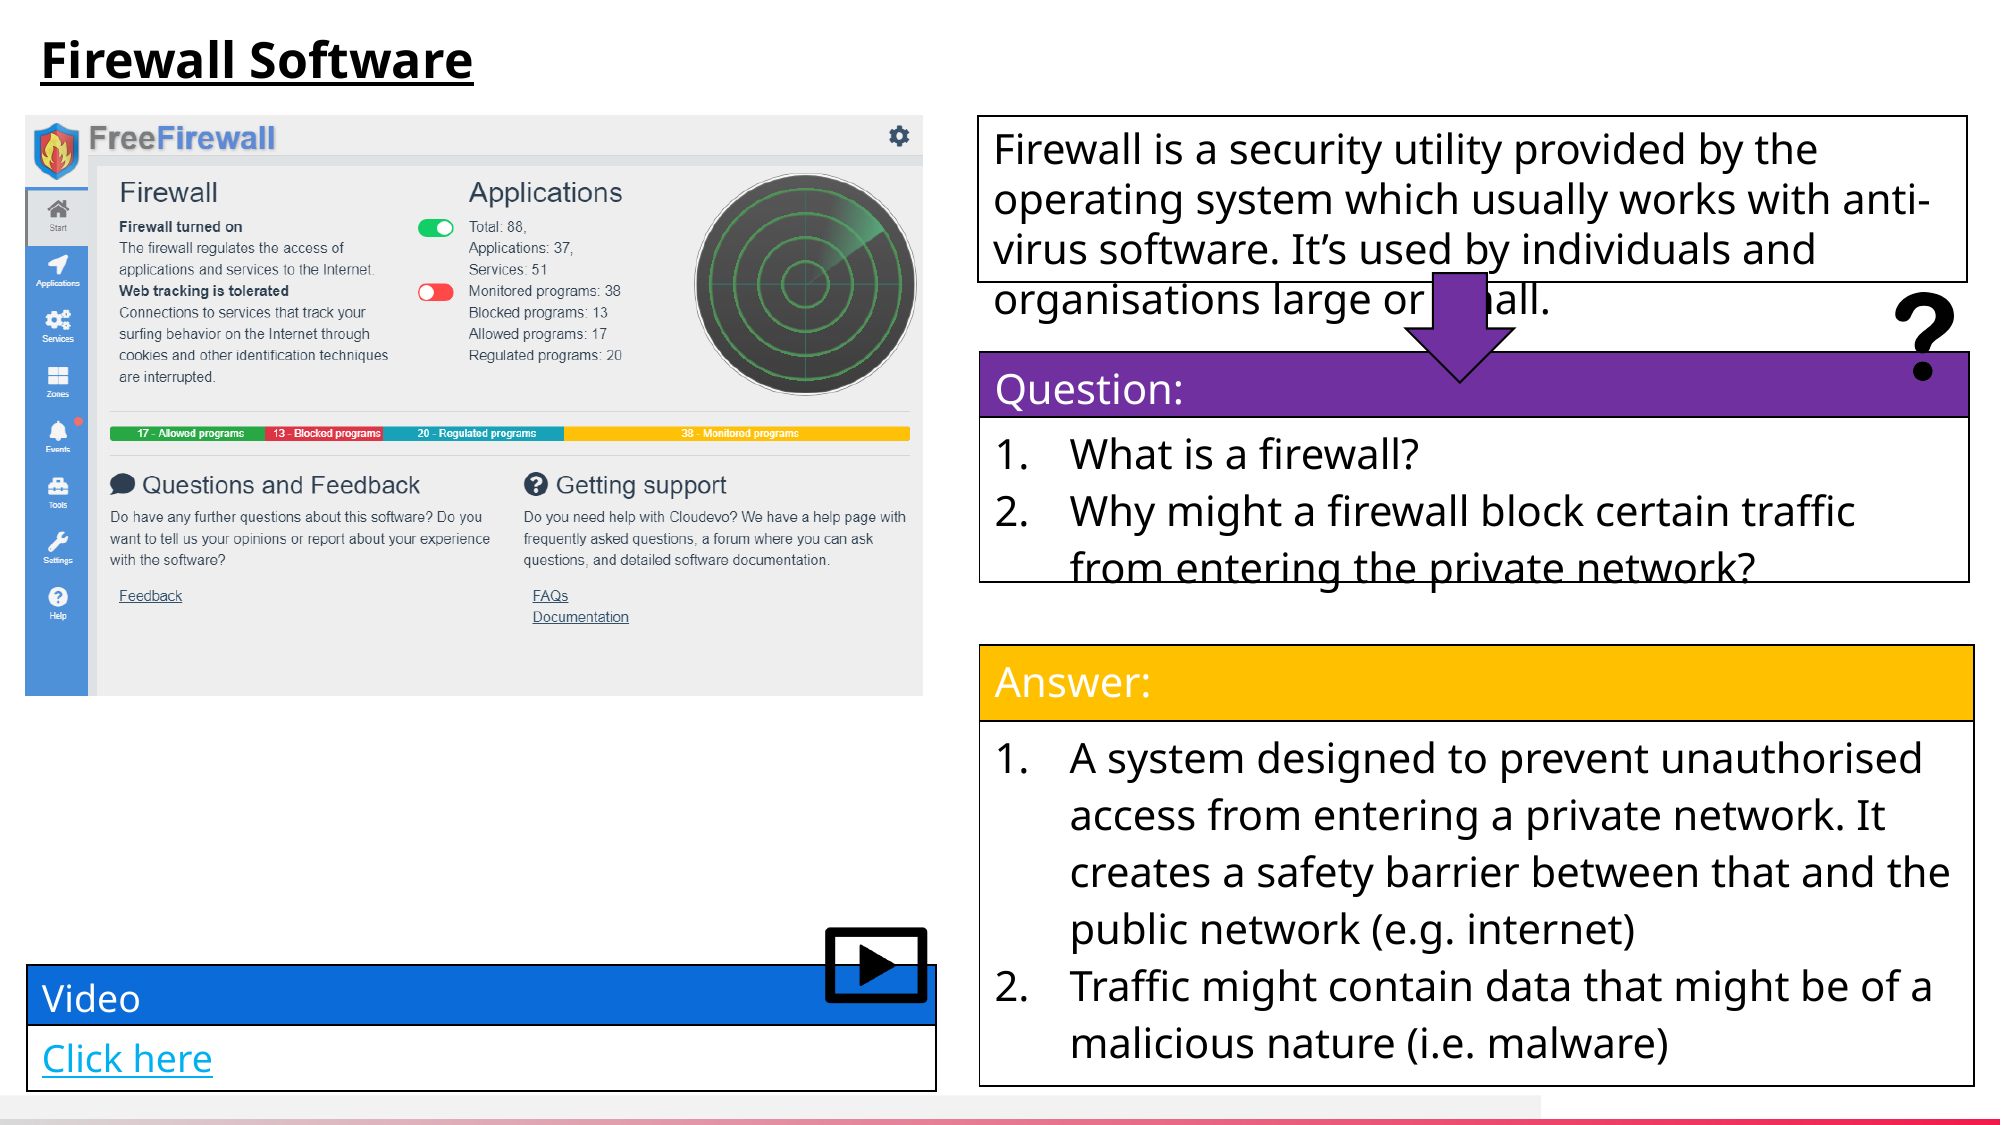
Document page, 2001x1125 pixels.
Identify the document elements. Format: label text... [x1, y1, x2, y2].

table_header Question: [980, 353, 1968, 416]
table_cell What is a firewall? Why might a firewall block certain traffic from entering the private network? [980, 418, 1968, 581]
text_box Firewall Software [25, 21, 1095, 96]
table_header Answer: [980, 646, 1973, 720]
text_box [1403, 272, 1517, 385]
table_cell A system designed to prevent unauthorised access from entering a private network. It creates a safety barrier between that and the public network (e.g. internet) Traffic might contain data that might be of a malicious nature (i.e. malware) [980, 722, 1973, 1085]
table_cell Click here [28, 1026, 935, 1090]
text_box Firewall is a security utility provided by the operating system which usually works with anti-virus software. It’s used by individuals and organisations large or small. [977, 115, 1968, 283]
table_header Video [28, 966, 815, 1024]
picture [1880, 292, 1969, 381]
picture [25, 115, 923, 696]
picture [815, 904, 937, 1026]
